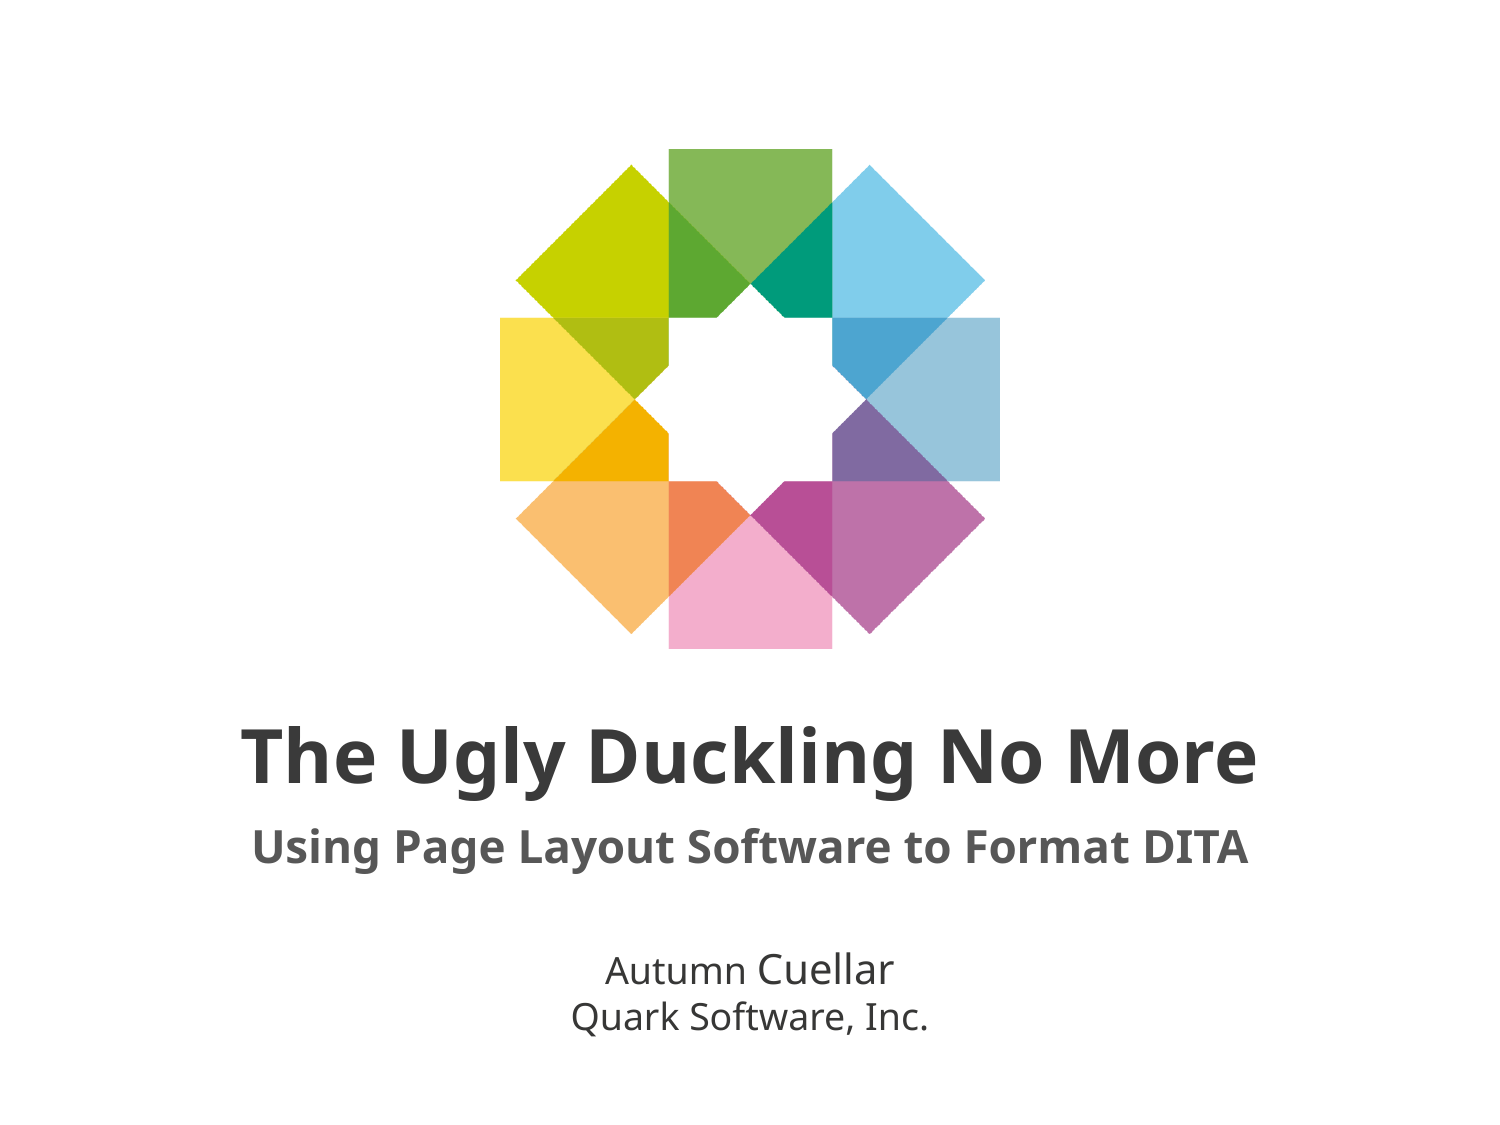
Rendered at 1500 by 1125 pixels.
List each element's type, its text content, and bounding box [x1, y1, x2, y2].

list Using Page Layout Software to Format DITA [74, 809, 1426, 964]
picture [500, 149, 1000, 649]
title The Ugly Duckling No More [136, 700, 1364, 809]
text_box Autumn Cuellar Quark Software, Inc. [499, 935, 1001, 1046]
